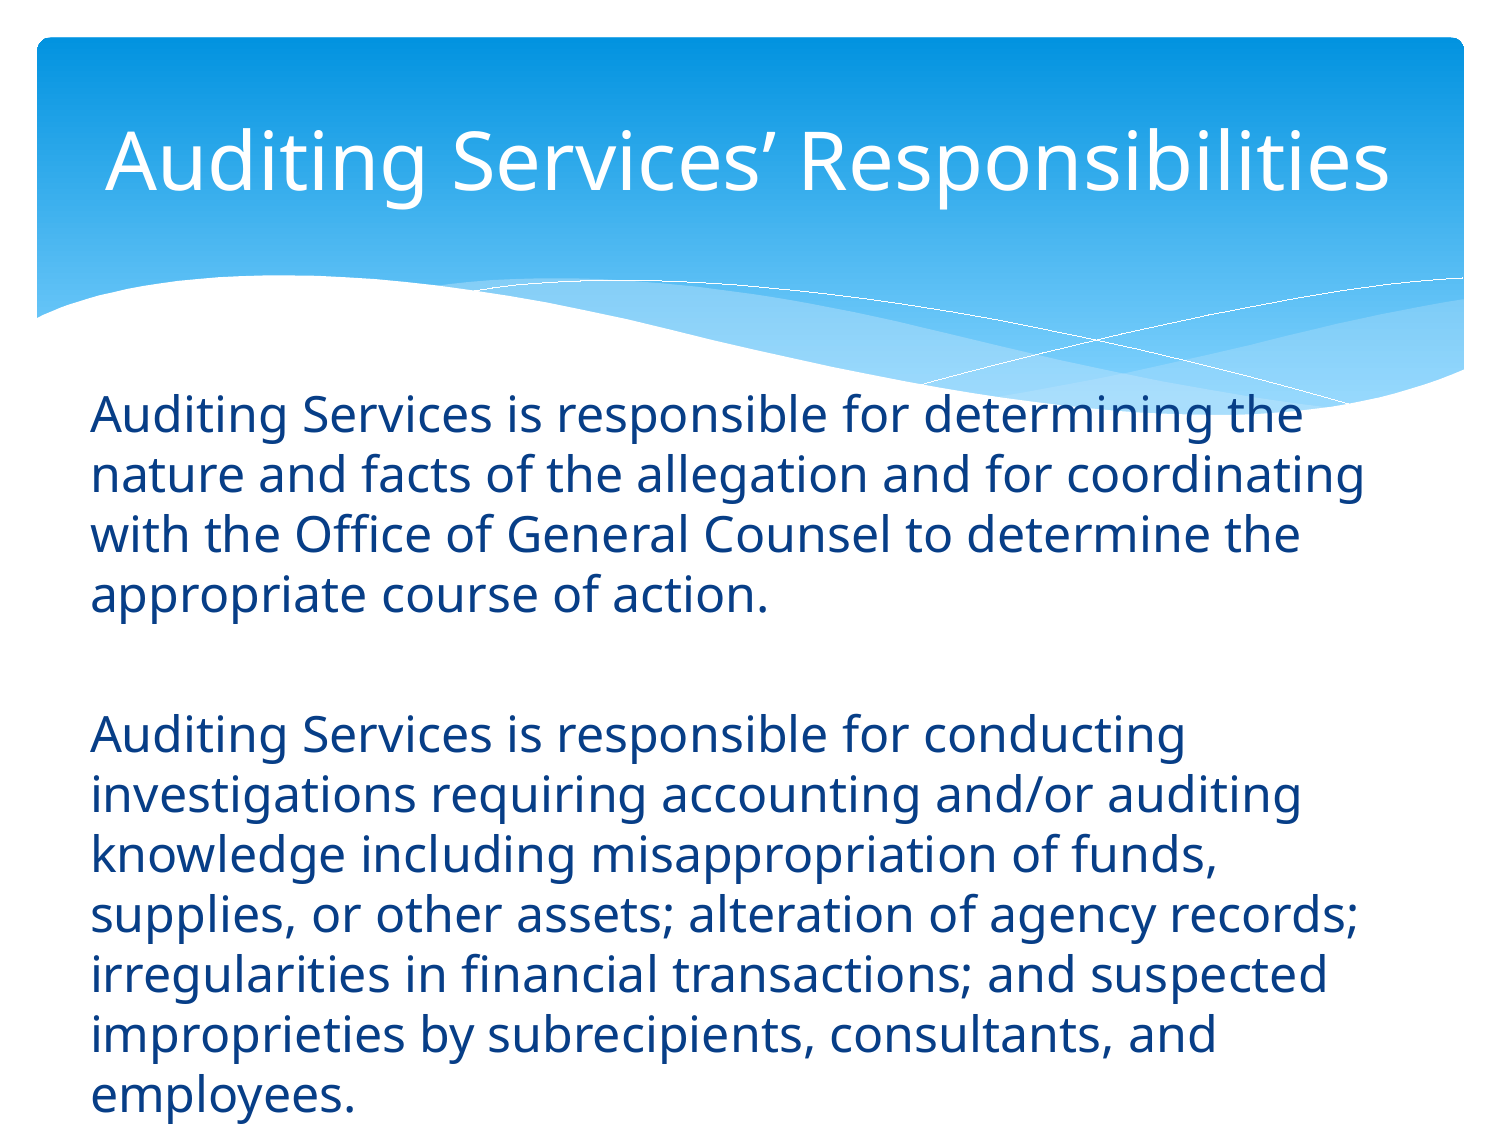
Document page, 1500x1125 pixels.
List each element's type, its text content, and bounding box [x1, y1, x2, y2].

list Auditing Services is responsible for determining the nature and facts of the allegation and for coordinating with the Office of General Counsel to determine the appropriate course of action. Auditing Services is responsible for conducting investigations requiring accounting and/or auditing knowledge including misappropriation of funds, supplies, or other assets; alteration of agency records; irregularities in financial transactions; and suspected improprieties by subrecipients, consultants, and employees. [75, 375, 1450, 1030]
title Auditing Services’ Responsibilities [75, 55, 1425, 261]
